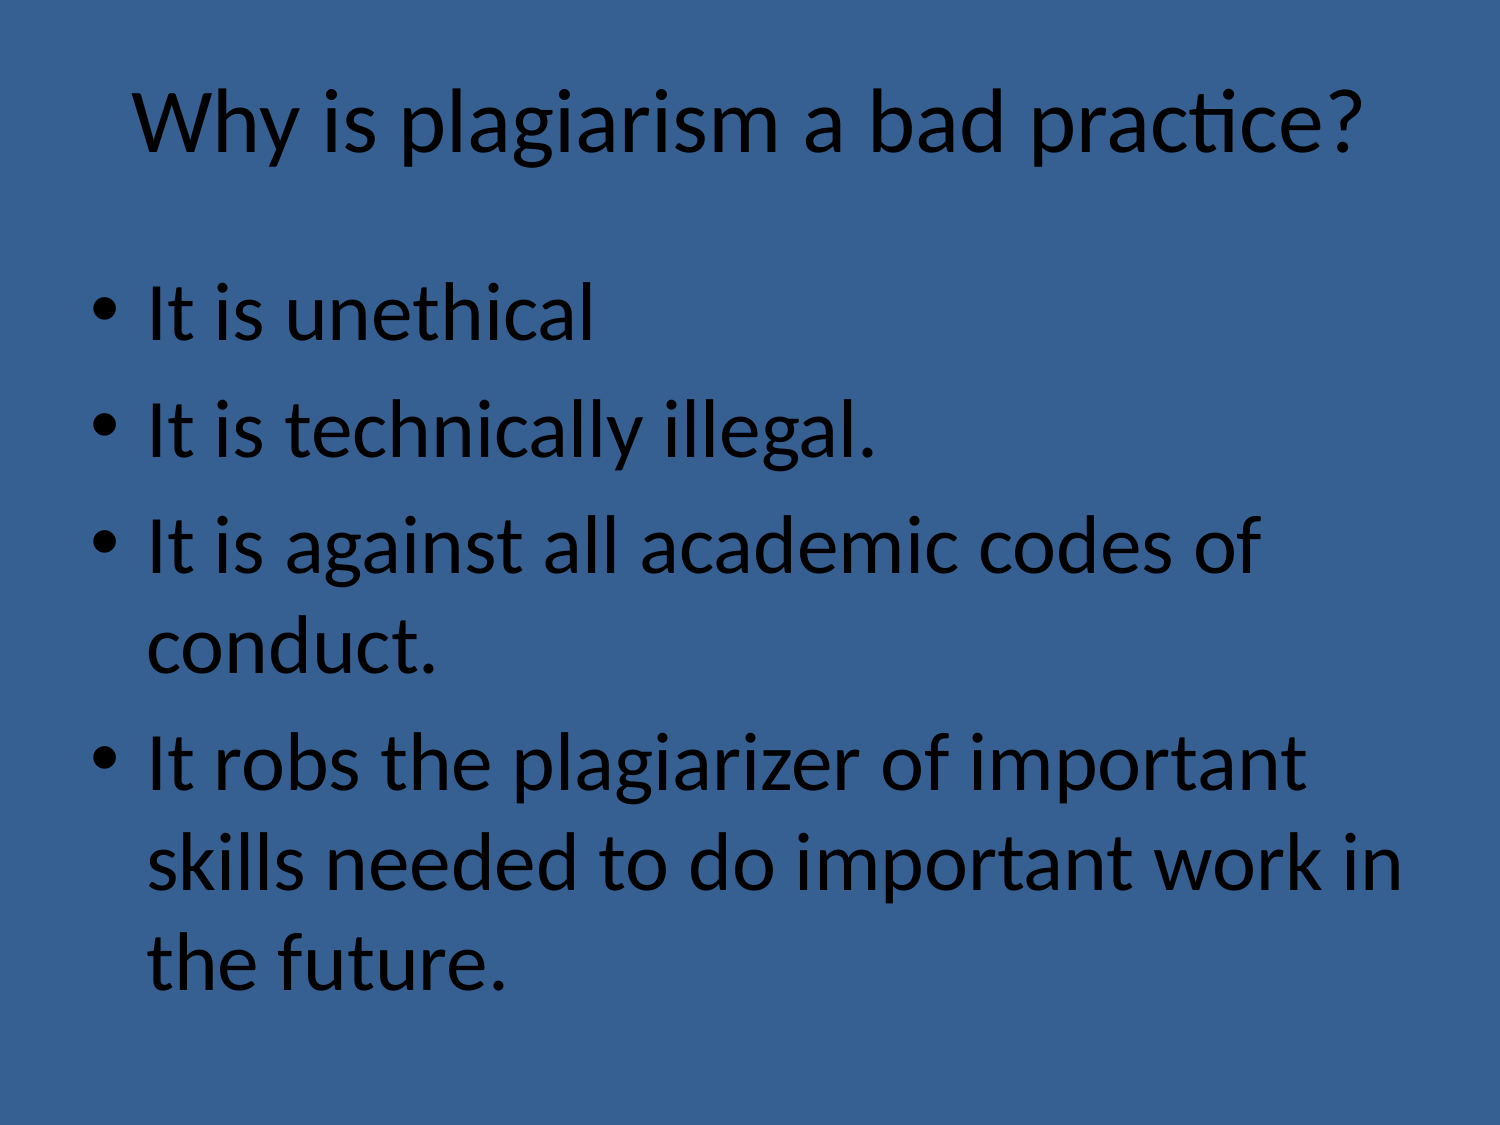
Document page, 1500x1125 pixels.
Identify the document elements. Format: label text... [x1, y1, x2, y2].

list It is unethical It is technically illegal. It is against all academic codes of conduct. It robs the plagiarizer of important skills needed to do important work in the future. [75, 249, 1425, 1100]
title Why is plagiarism a bad practice? [75, 45, 1425, 188]
